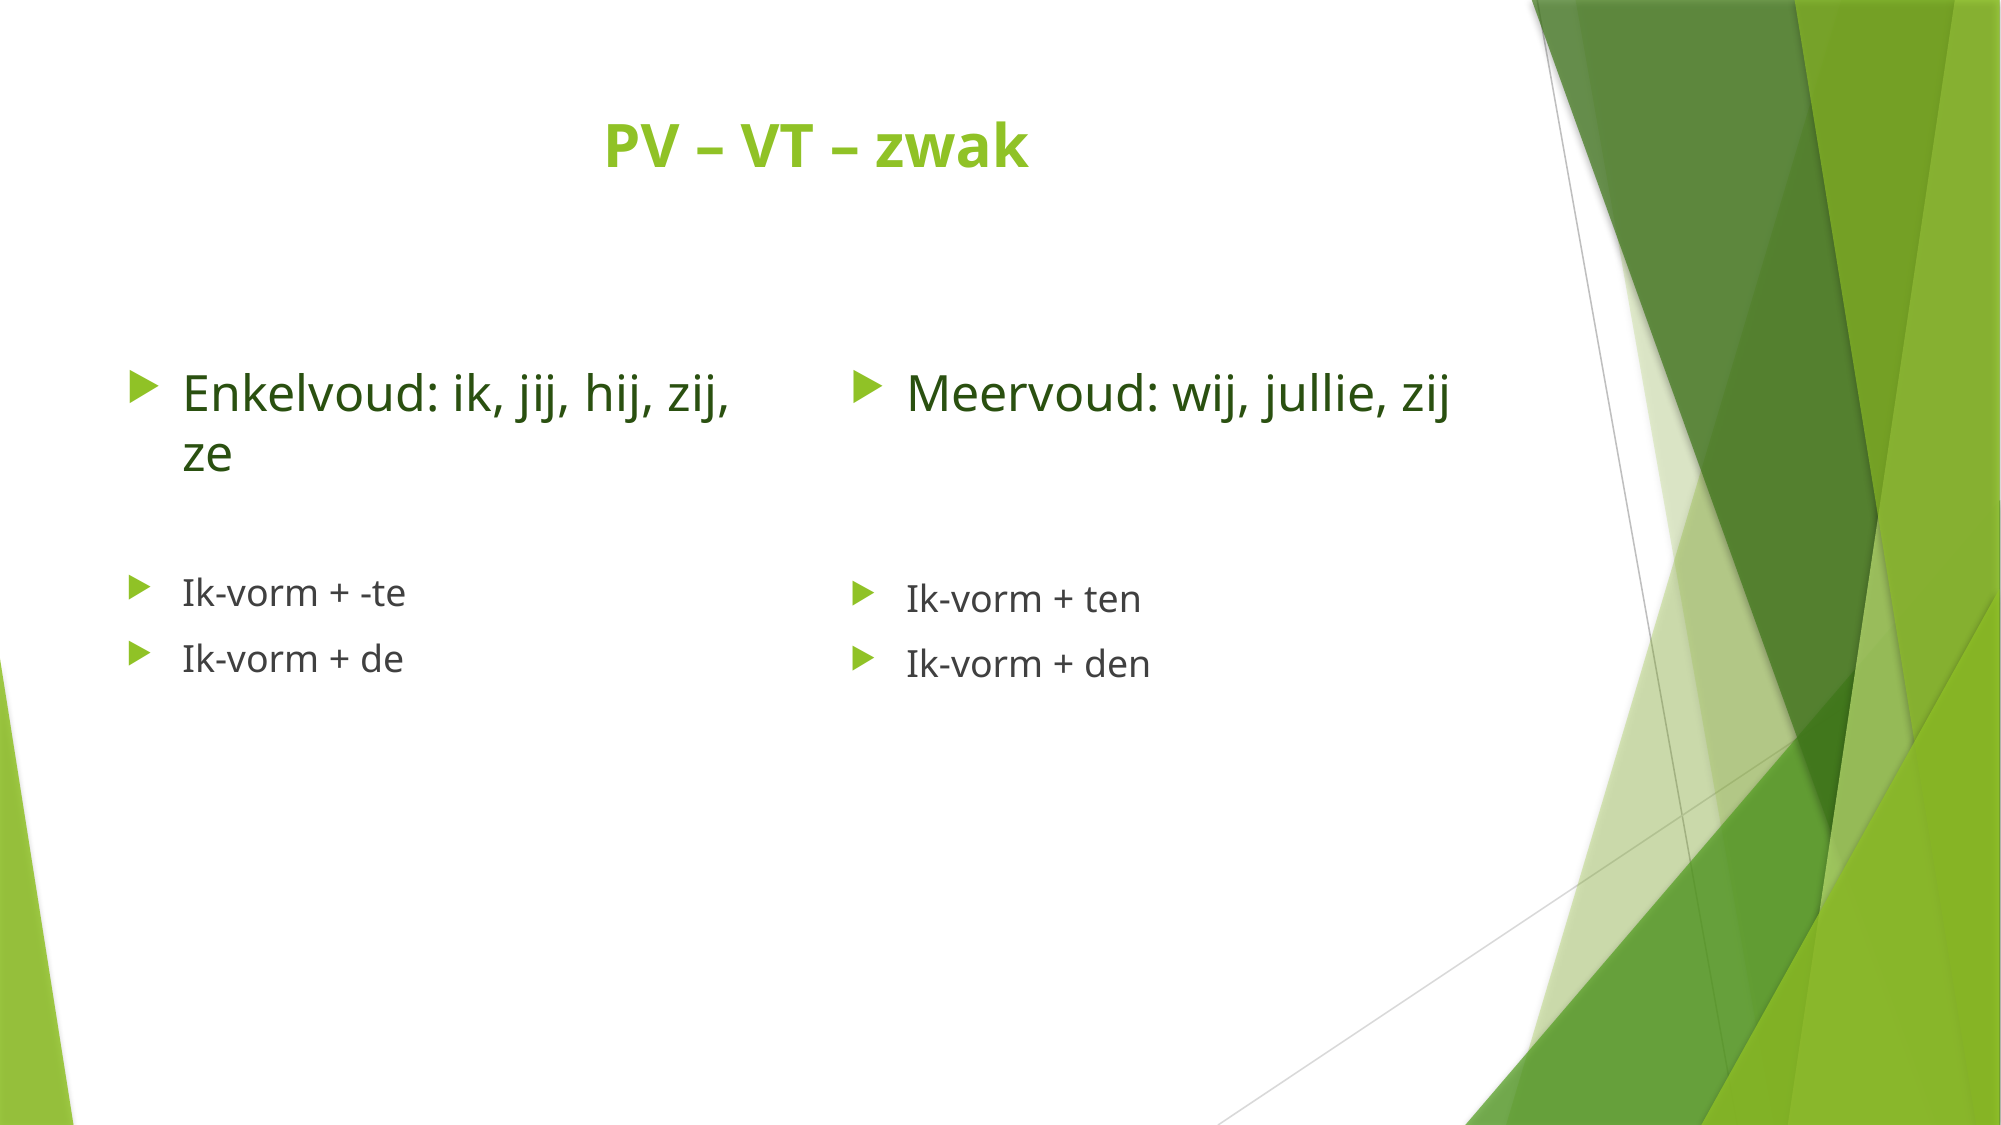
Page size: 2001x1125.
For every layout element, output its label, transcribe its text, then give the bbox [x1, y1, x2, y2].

title PV – VT – zwak [111, 99, 1522, 317]
list Meervoud: wij, jullie, zij Ik-vorm + ten Ik-vorm + den [834, 354, 1522, 992]
list Enkelvoud: ik, jij, hij, zij, ze Ik-vorm + -te Ik-vorm + de [111, 354, 798, 992]
